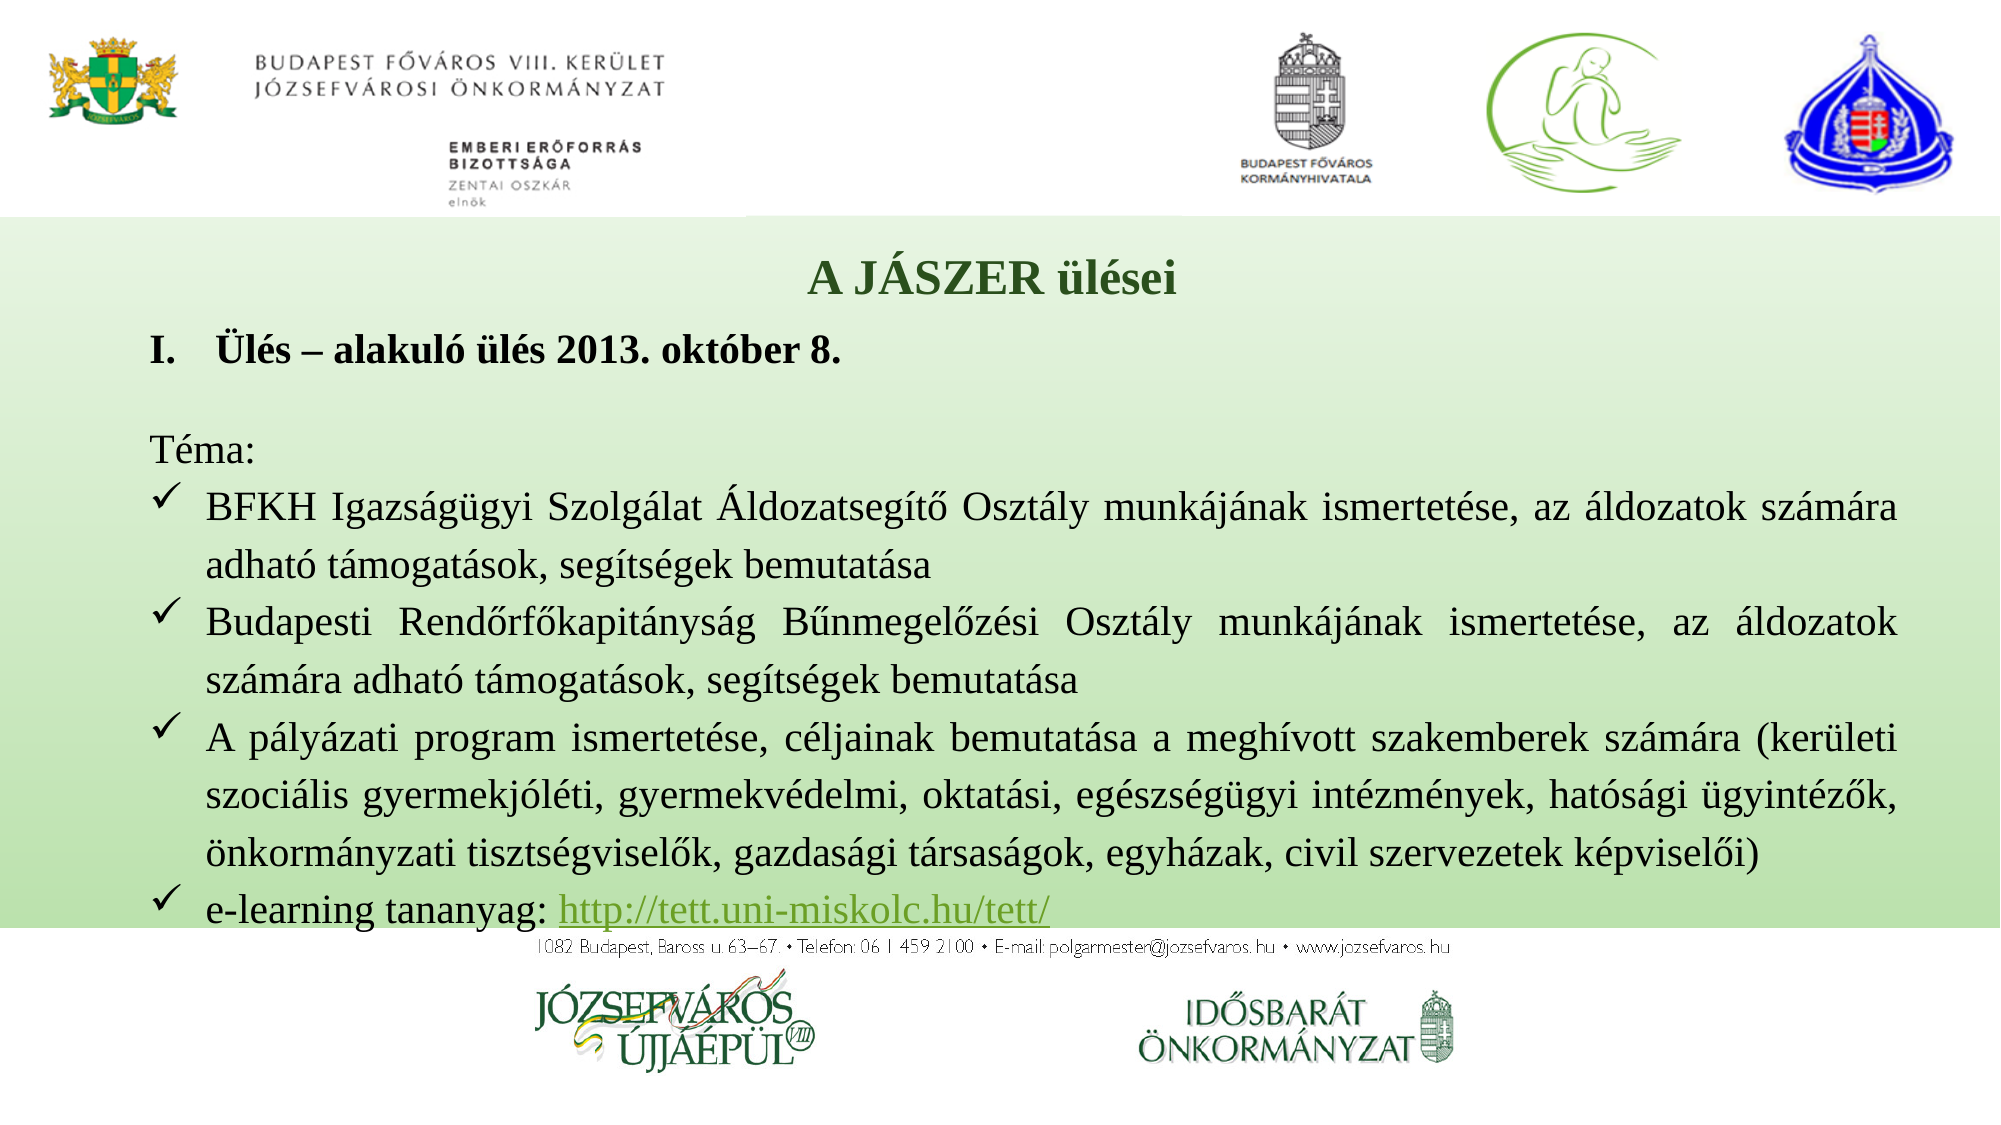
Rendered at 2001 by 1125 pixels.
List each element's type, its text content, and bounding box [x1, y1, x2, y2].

text_box A JÁSZER ülései [472, 236, 1513, 312]
picture [1182, 0, 2000, 216]
text_box Ülés – alakuló ülés 2013. október 8. Téma: BFKH Igazságügyi Szolgálat Áldozatsegítő Osztály munkájának ismertetése, az áldozatok számára adható támogatások, segítségek bemutatása Budapesti Rendőrfőkapitányság Bűnmegelőzési Osztály munkájának ismertetése, az áldozatok számára adható támogatások, segítségek bemutatása A pályázati program ismertetése, céljainak bemutatása a meghívott szakemberek számára (kerületi szociális gyermekjóléti, gyermekvédelmi, oktatási, egészségügyi intézmények, hatósági ügyintézők, önkormányzati tisztségviselők, gazdasági társaságok, egyházak, civil szervezetek képviselői) e-learning tananyag: http://tett.uni-miskolc.hu/tett/ [134, 314, 1915, 940]
picture [0, 0, 746, 217]
picture [382, 940, 1605, 1125]
